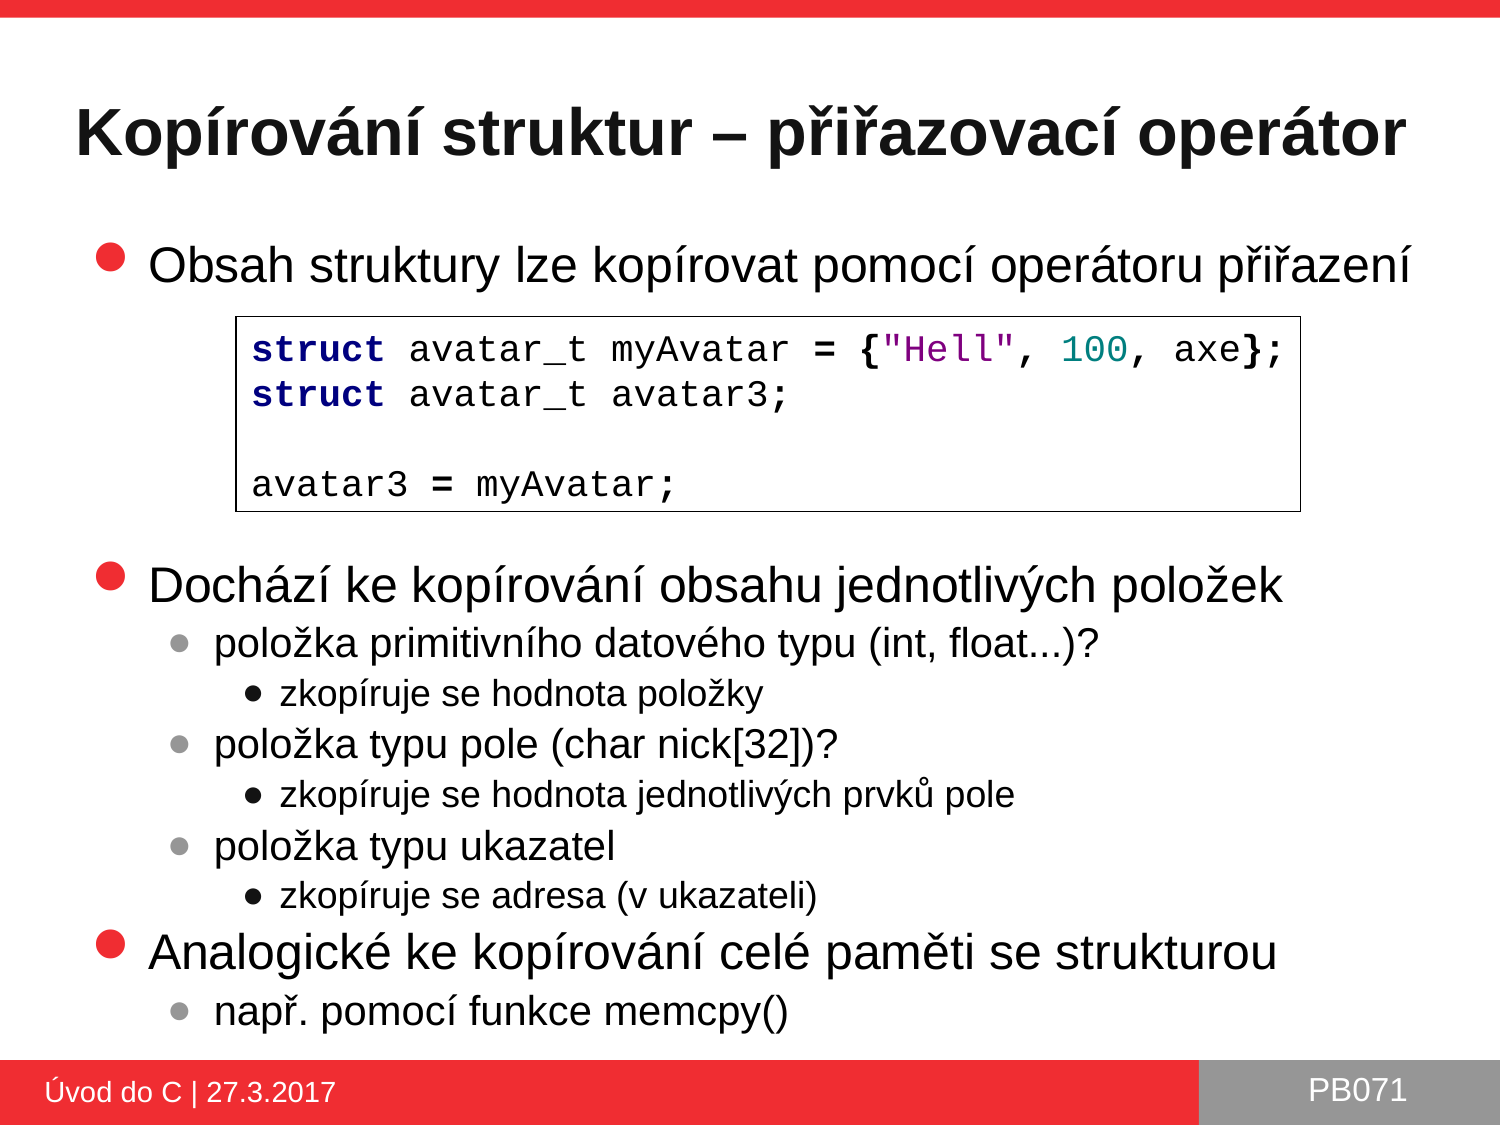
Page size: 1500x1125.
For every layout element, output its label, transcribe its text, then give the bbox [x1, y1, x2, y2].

footer Úvod do C | 27.3.2017 [29, 1065, 1199, 1125]
text_box struct avatar_t myAvatar = {"Hell", 100, axe}; struct avatar_t avatar3; avatar3 = myAvatar; [236, 316, 1301, 512]
title Kopírování struktur – přiřazovací operátor [75, 45, 1471, 208]
list Obsah struktury lze kopírovat pomocí operátoru přiřazení Dochází ke kopírování obsahu jednotlivých položek položka primitivního datového typu (int, float...)? zkopíruje se hodnota položky položka typu pole (char nick[32])? zkopíruje se hodnota jednotlivých prvků pole položka typu ukazatel zkopíruje se adresa (v ukazateli) Analogické ke kopírování celé paměti se strukturou např. pomocí funkce memcpy() [76, 231, 1459, 1024]
